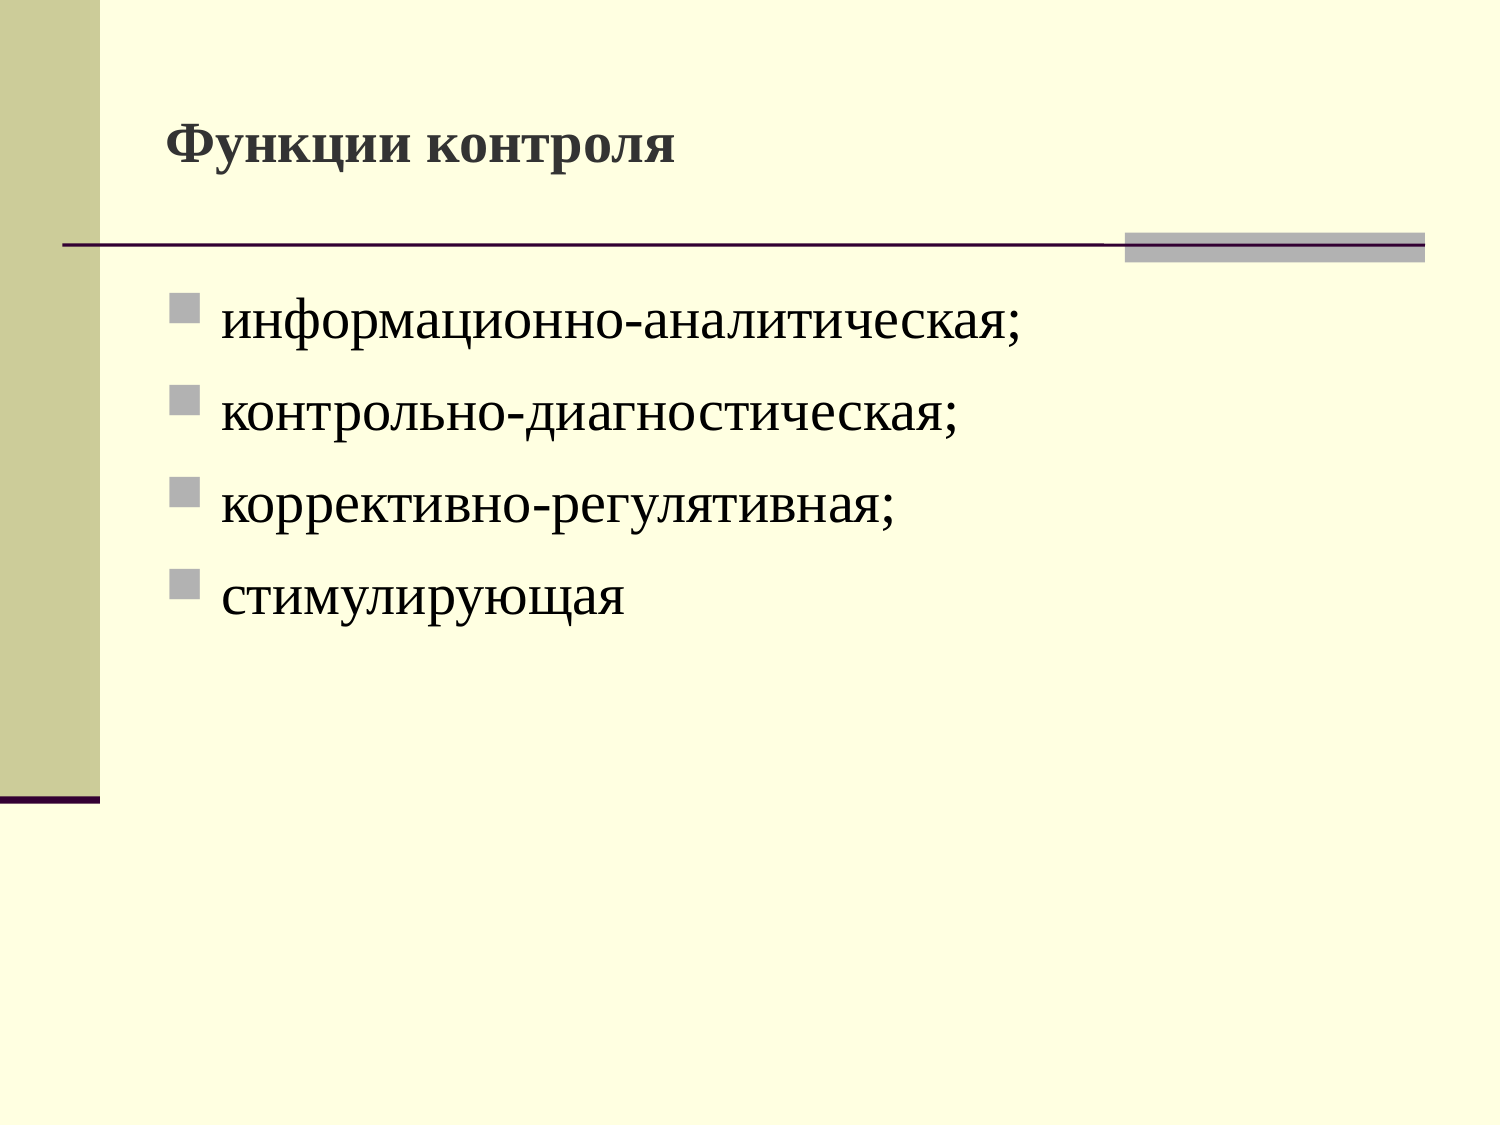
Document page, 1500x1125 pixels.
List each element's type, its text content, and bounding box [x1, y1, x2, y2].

list информационно-аналитическая; контрольно-диагностическая; коррективно-регулятивная; стимулирующая [150, 262, 1425, 1006]
title Функции контроля [150, 45, 1425, 234]
